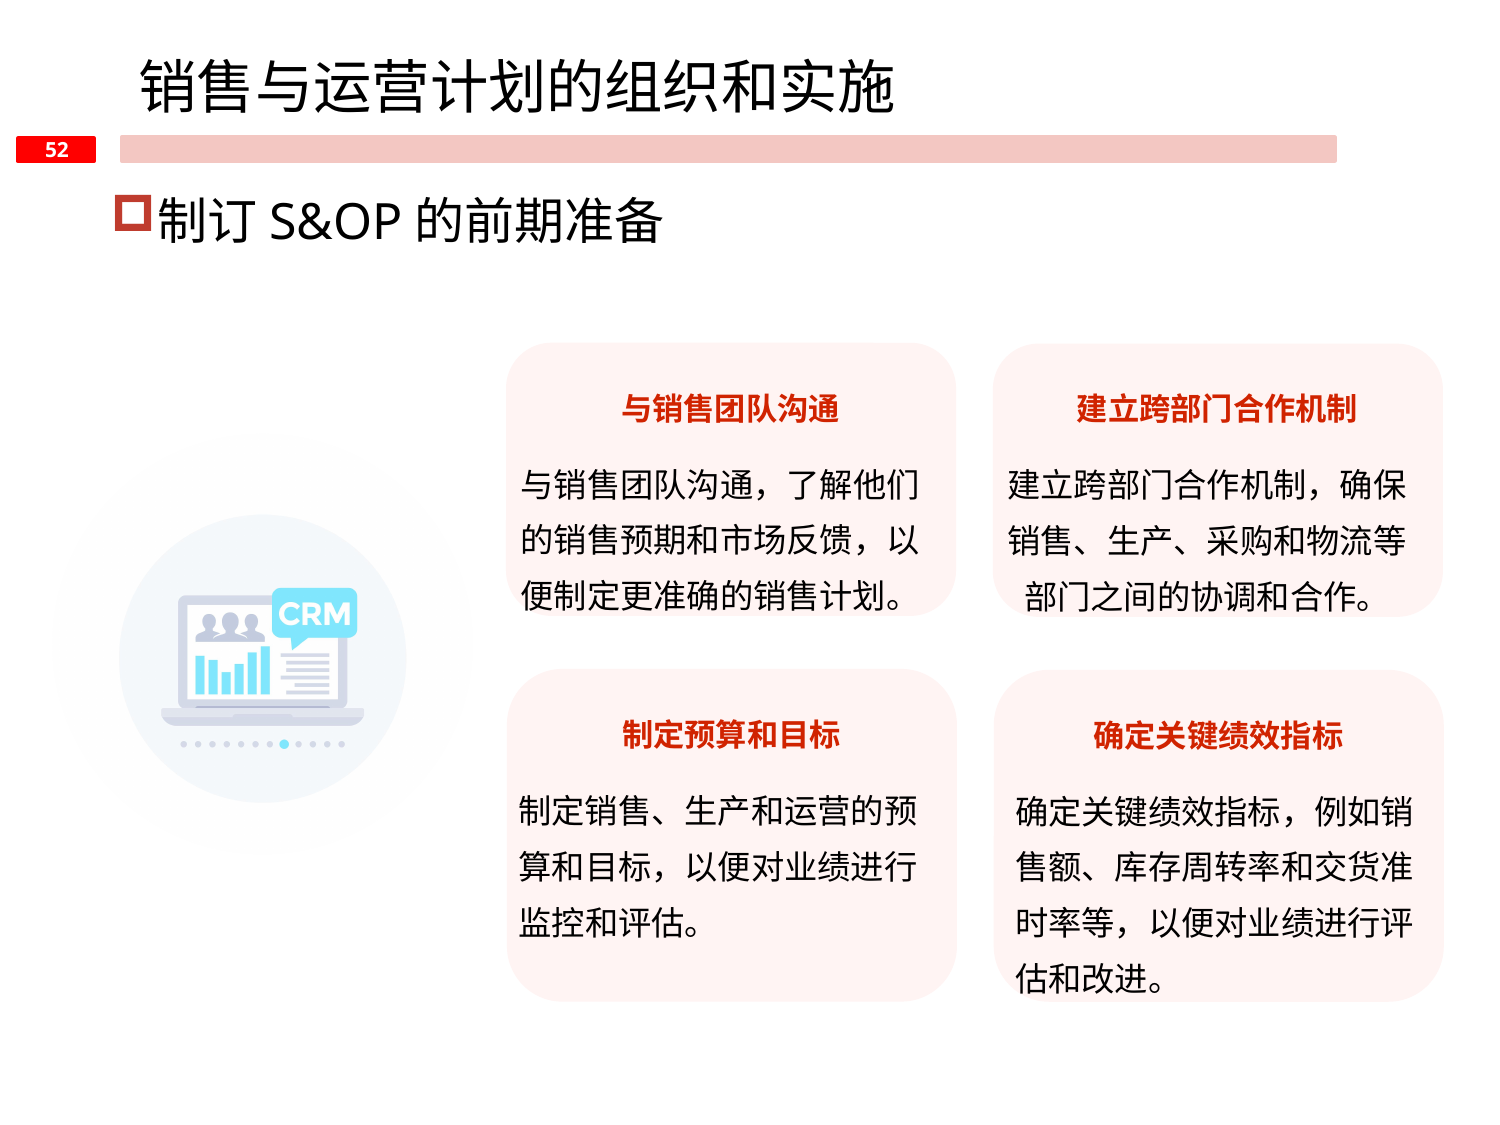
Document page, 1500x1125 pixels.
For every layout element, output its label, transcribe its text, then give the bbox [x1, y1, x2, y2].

text_box 建立跨部门合作机制，确保销售、生产、采购和物流等部门之间的协调和合作。 [996, 444, 1418, 575]
text_box 建立跨部门合作机制 [1017, 374, 1418, 435]
text_box [505, 342, 957, 616]
text_box 制定销售、生产和运营的预算和目标，以便对业绩进行监控和评估。 [510, 769, 932, 900]
text_box 制订S&OP的前期准备 [96, 181, 1081, 276]
text_box 确定关键绩效指标，例如销售额、库存周转率和交货准时率等，以便对业绩进行评估和改进。 [1007, 770, 1428, 901]
text_box [506, 668, 957, 1002]
text_box [992, 343, 1443, 617]
text_box 确定关键绩效指标 [1018, 700, 1419, 761]
picture [52, 433, 473, 855]
text_box 销售与运营计划的组织和实施 [123, 42, 958, 128]
text_box 制定预算和目标 [531, 699, 932, 761]
text_box 与销售团队沟通 [530, 373, 931, 434]
text_box [17, 129, 97, 189]
text_box [993, 669, 1444, 1002]
text_box 与销售团队沟通，了解他们的销售预期和市场反馈，以便制定更准确的销售计划。 [509, 443, 931, 574]
